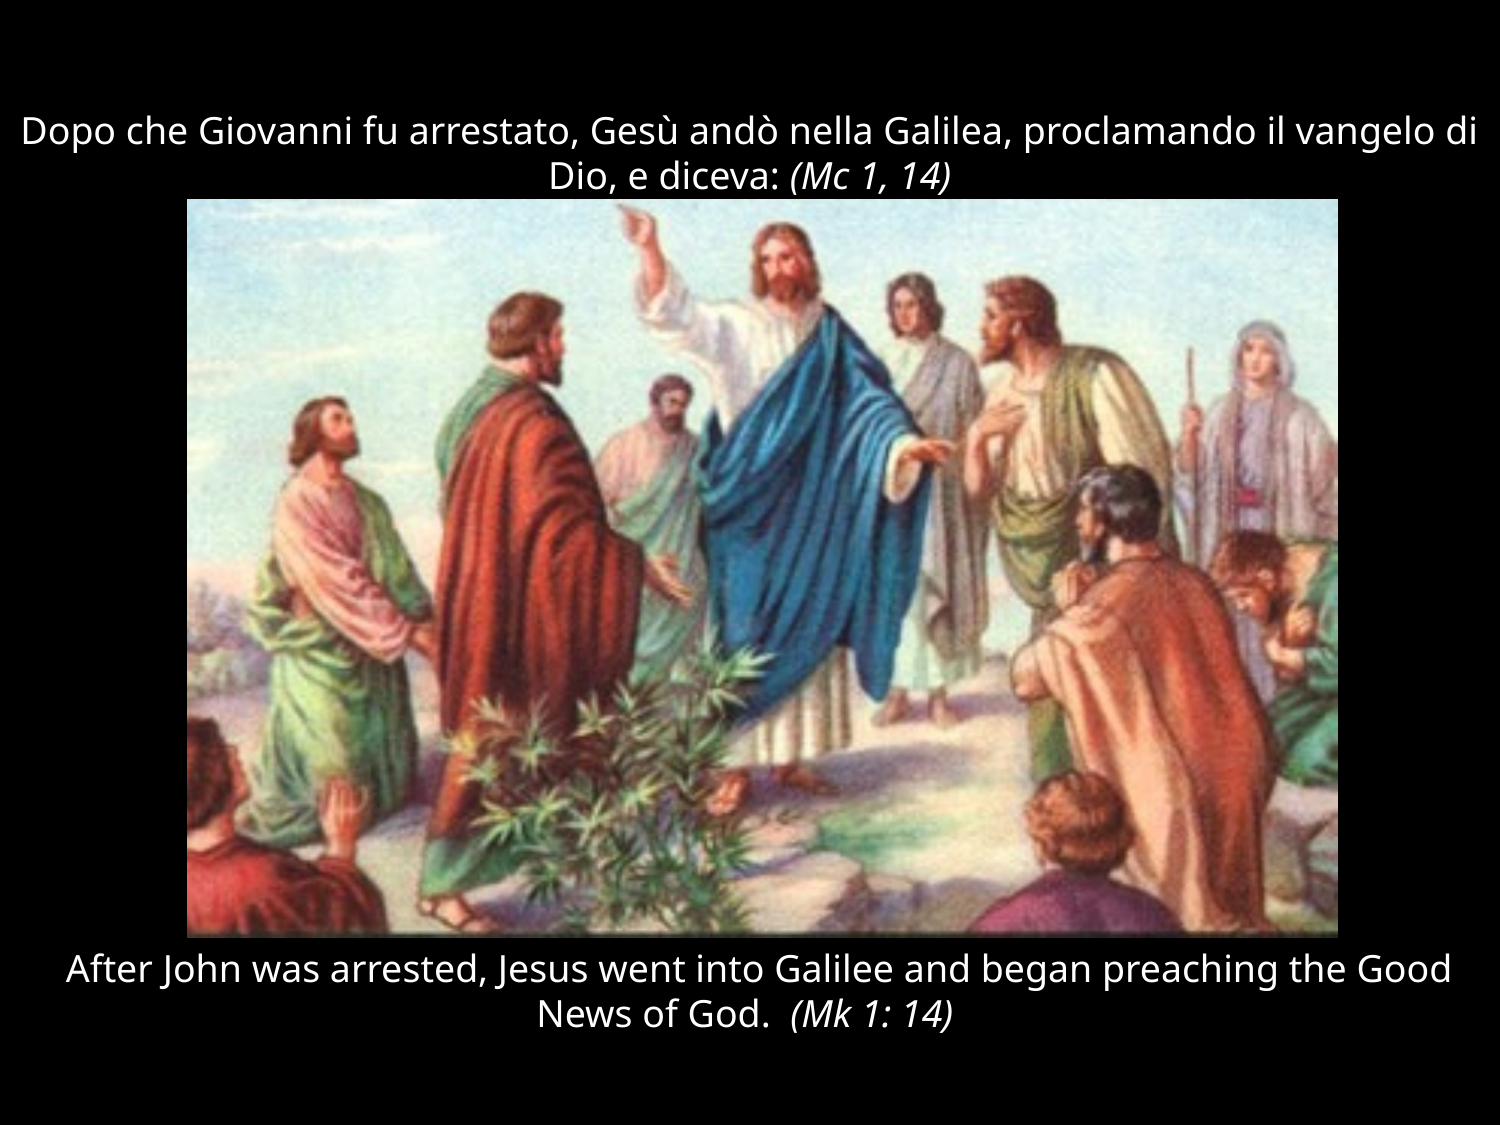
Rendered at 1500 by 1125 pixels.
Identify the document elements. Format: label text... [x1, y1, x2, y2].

text_box After John was arrested, Jesus went into Galilee and began preaching the Good News of God. (Mk 1: 14) [0, 937, 1500, 1043]
picture [187, 199, 1338, 938]
text_box Dopo che Giovanni fu arrestato, Gesù andò nella Galilea, proclamando il vangelo di Dio, e diceva: (Mc 1, 14) [0, 99, 1500, 205]
